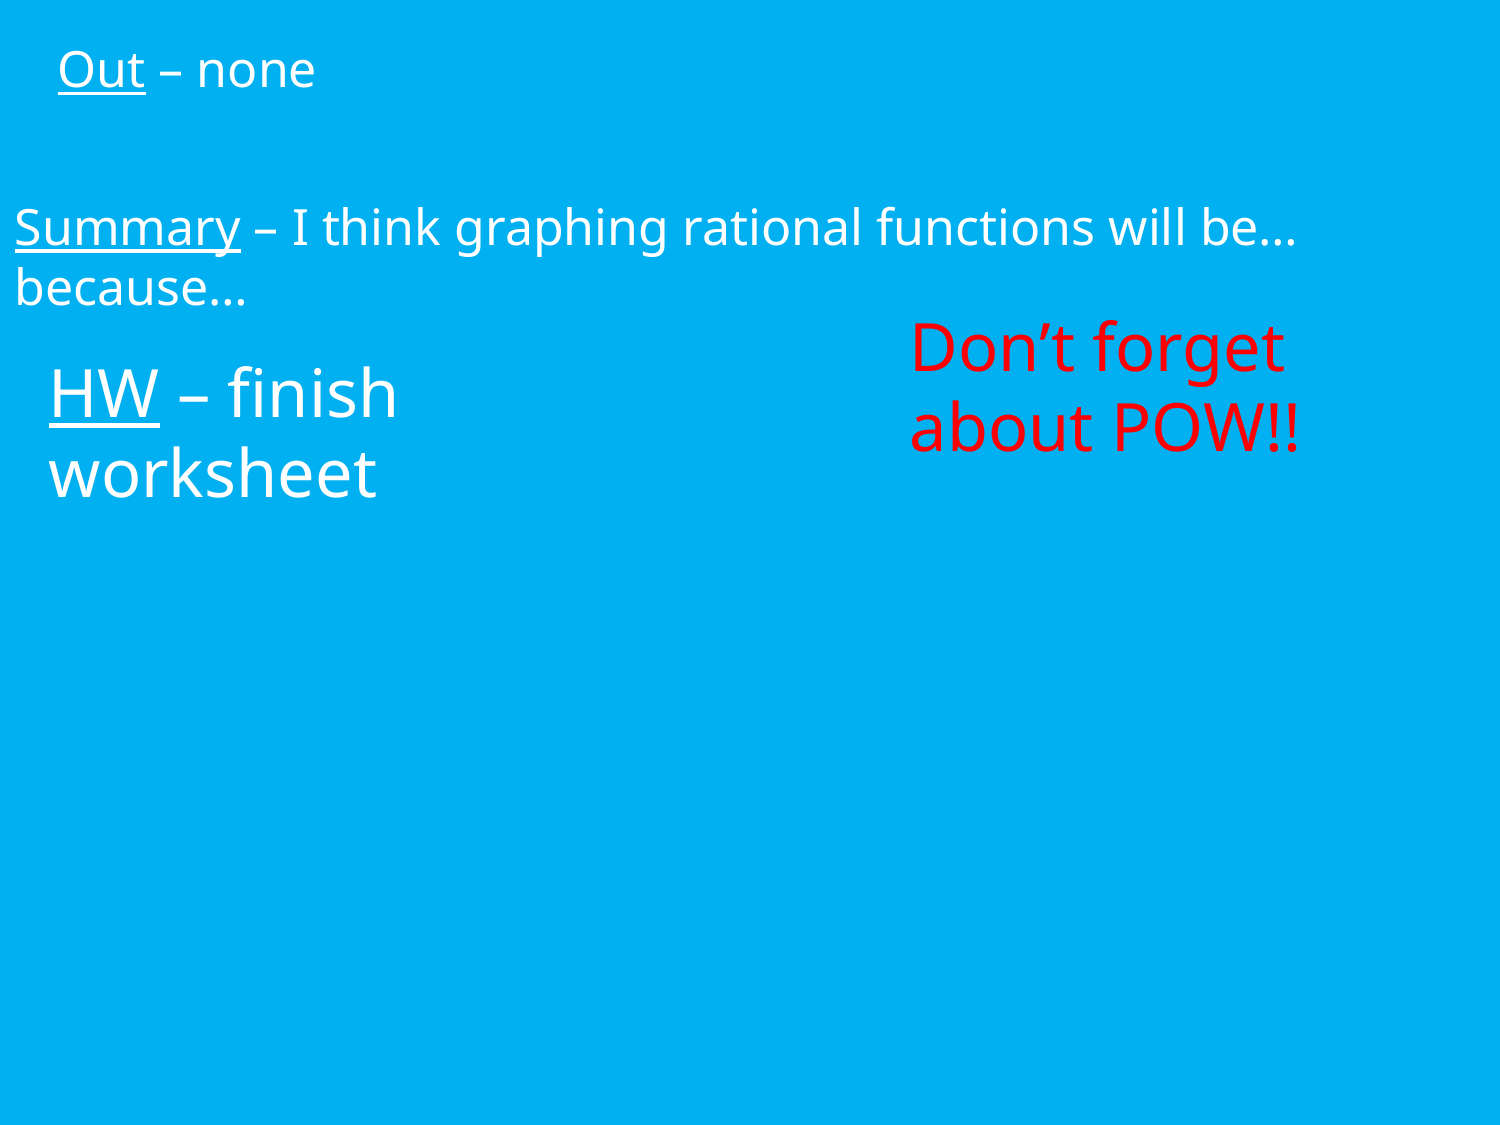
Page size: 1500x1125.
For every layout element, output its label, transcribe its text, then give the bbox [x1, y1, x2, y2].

text_box Don’t forget about POW!! [895, 297, 1431, 473]
text_box Out – none [43, 30, 1500, 106]
text_box HW – finish worksheet [33, 343, 724, 519]
text_box Summary – I think graphing rational functions will be…because… [0, 187, 1500, 323]
